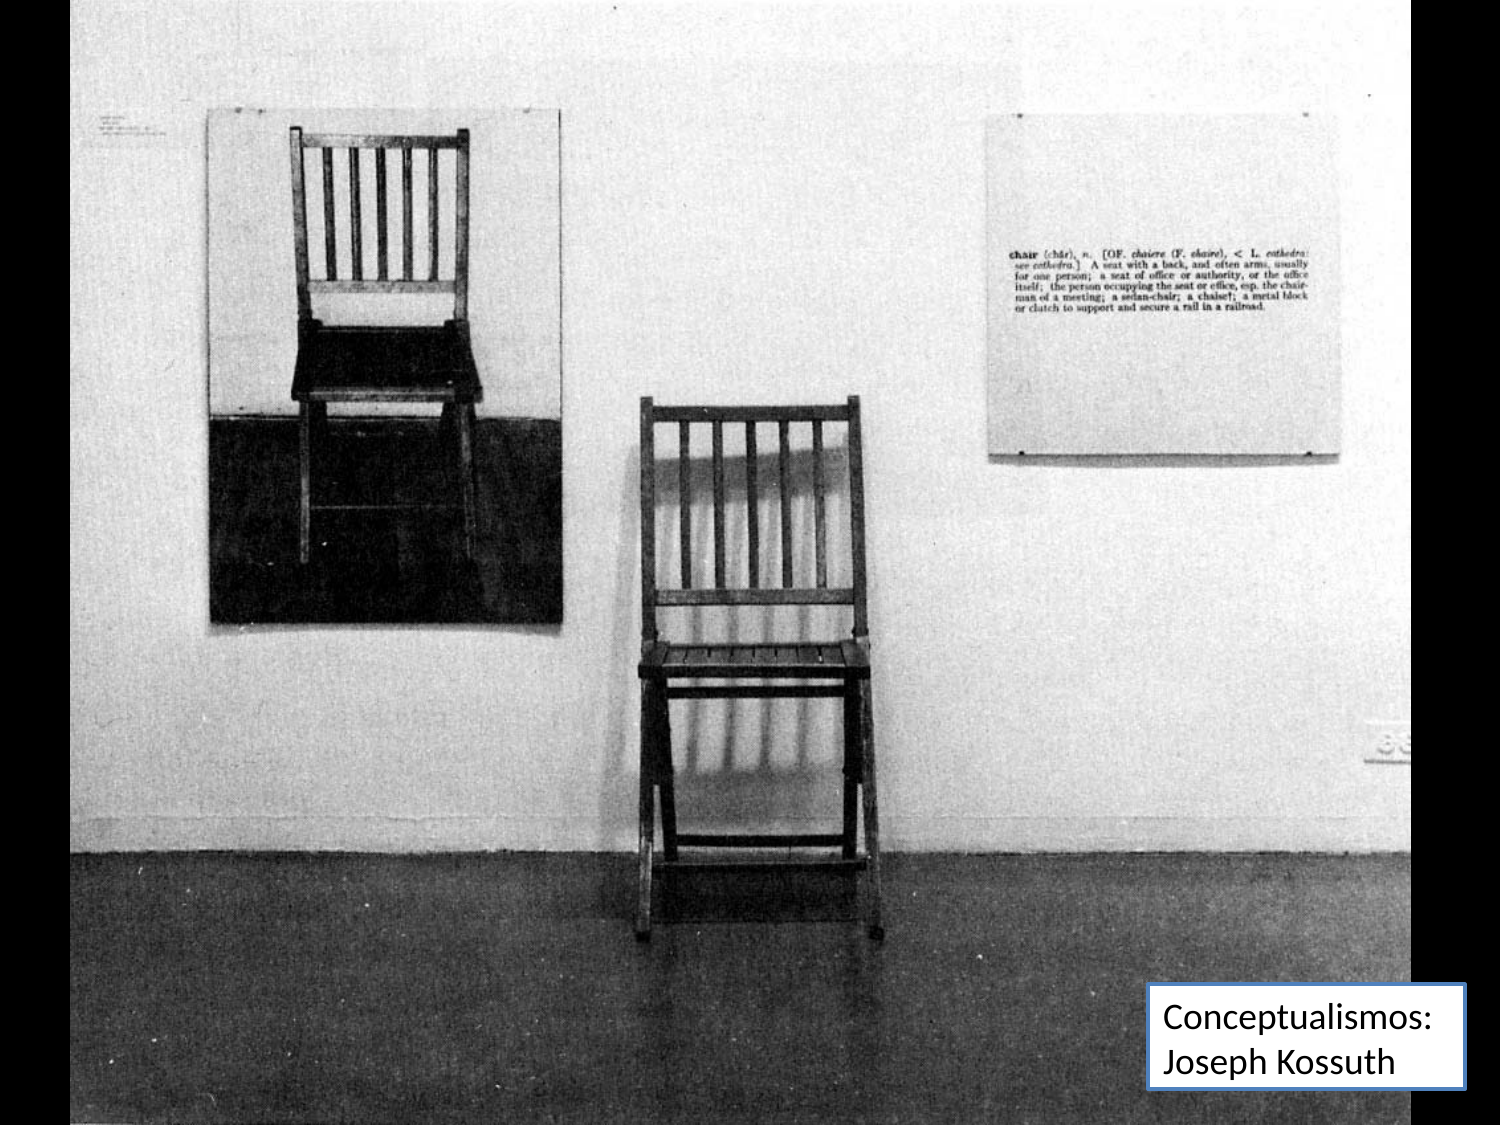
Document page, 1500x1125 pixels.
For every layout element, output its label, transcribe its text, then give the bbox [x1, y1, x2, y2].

picture [70, 0, 1411, 1125]
text_box Conceptualismos: Joseph Kossuth [1413, 982, 1467, 1091]
